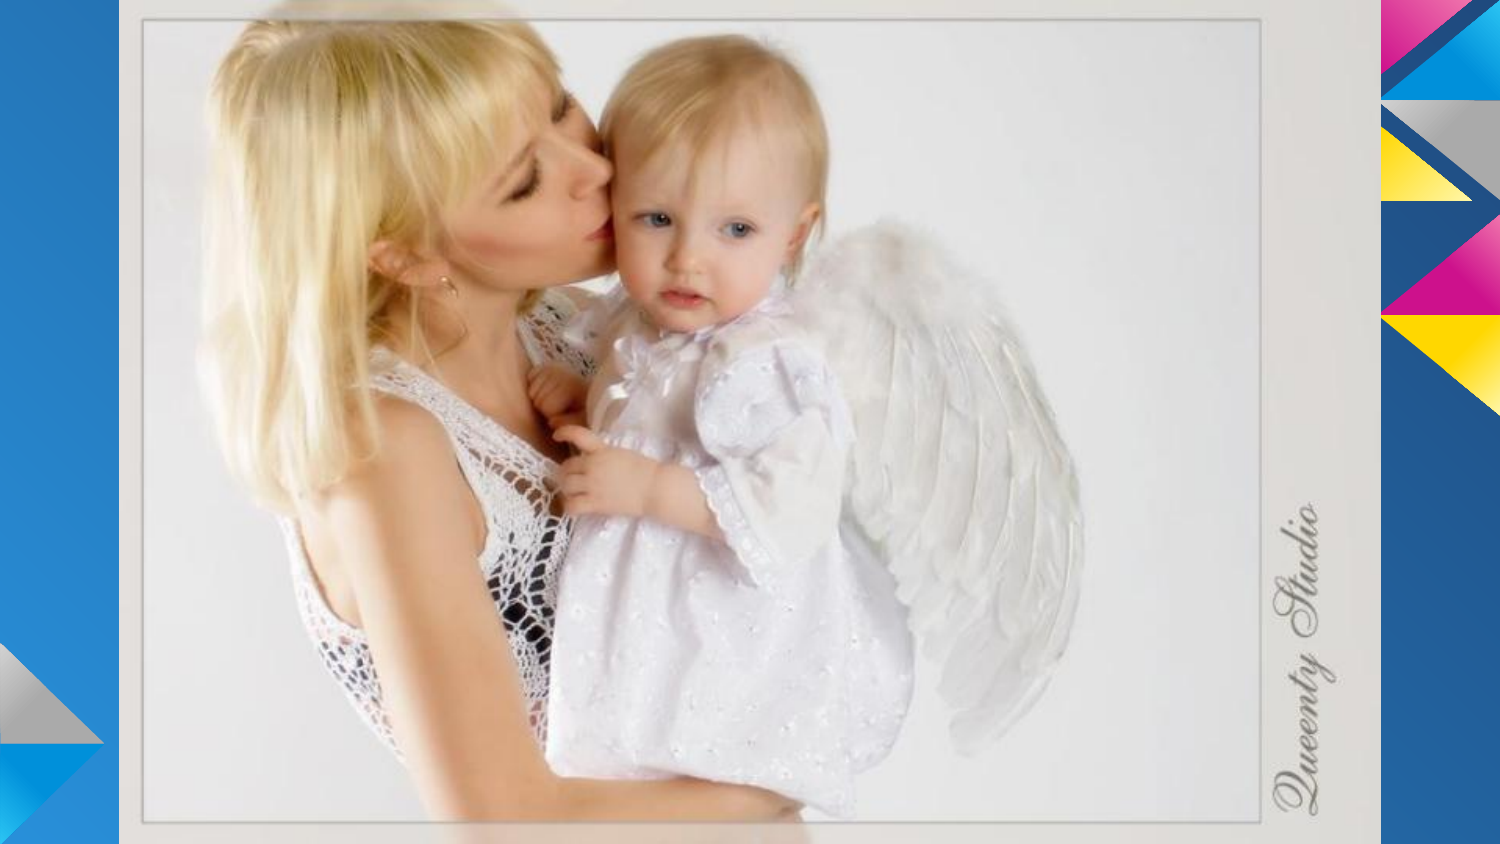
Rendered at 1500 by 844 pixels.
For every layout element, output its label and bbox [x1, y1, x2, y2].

picture [118, 0, 1381, 844]
